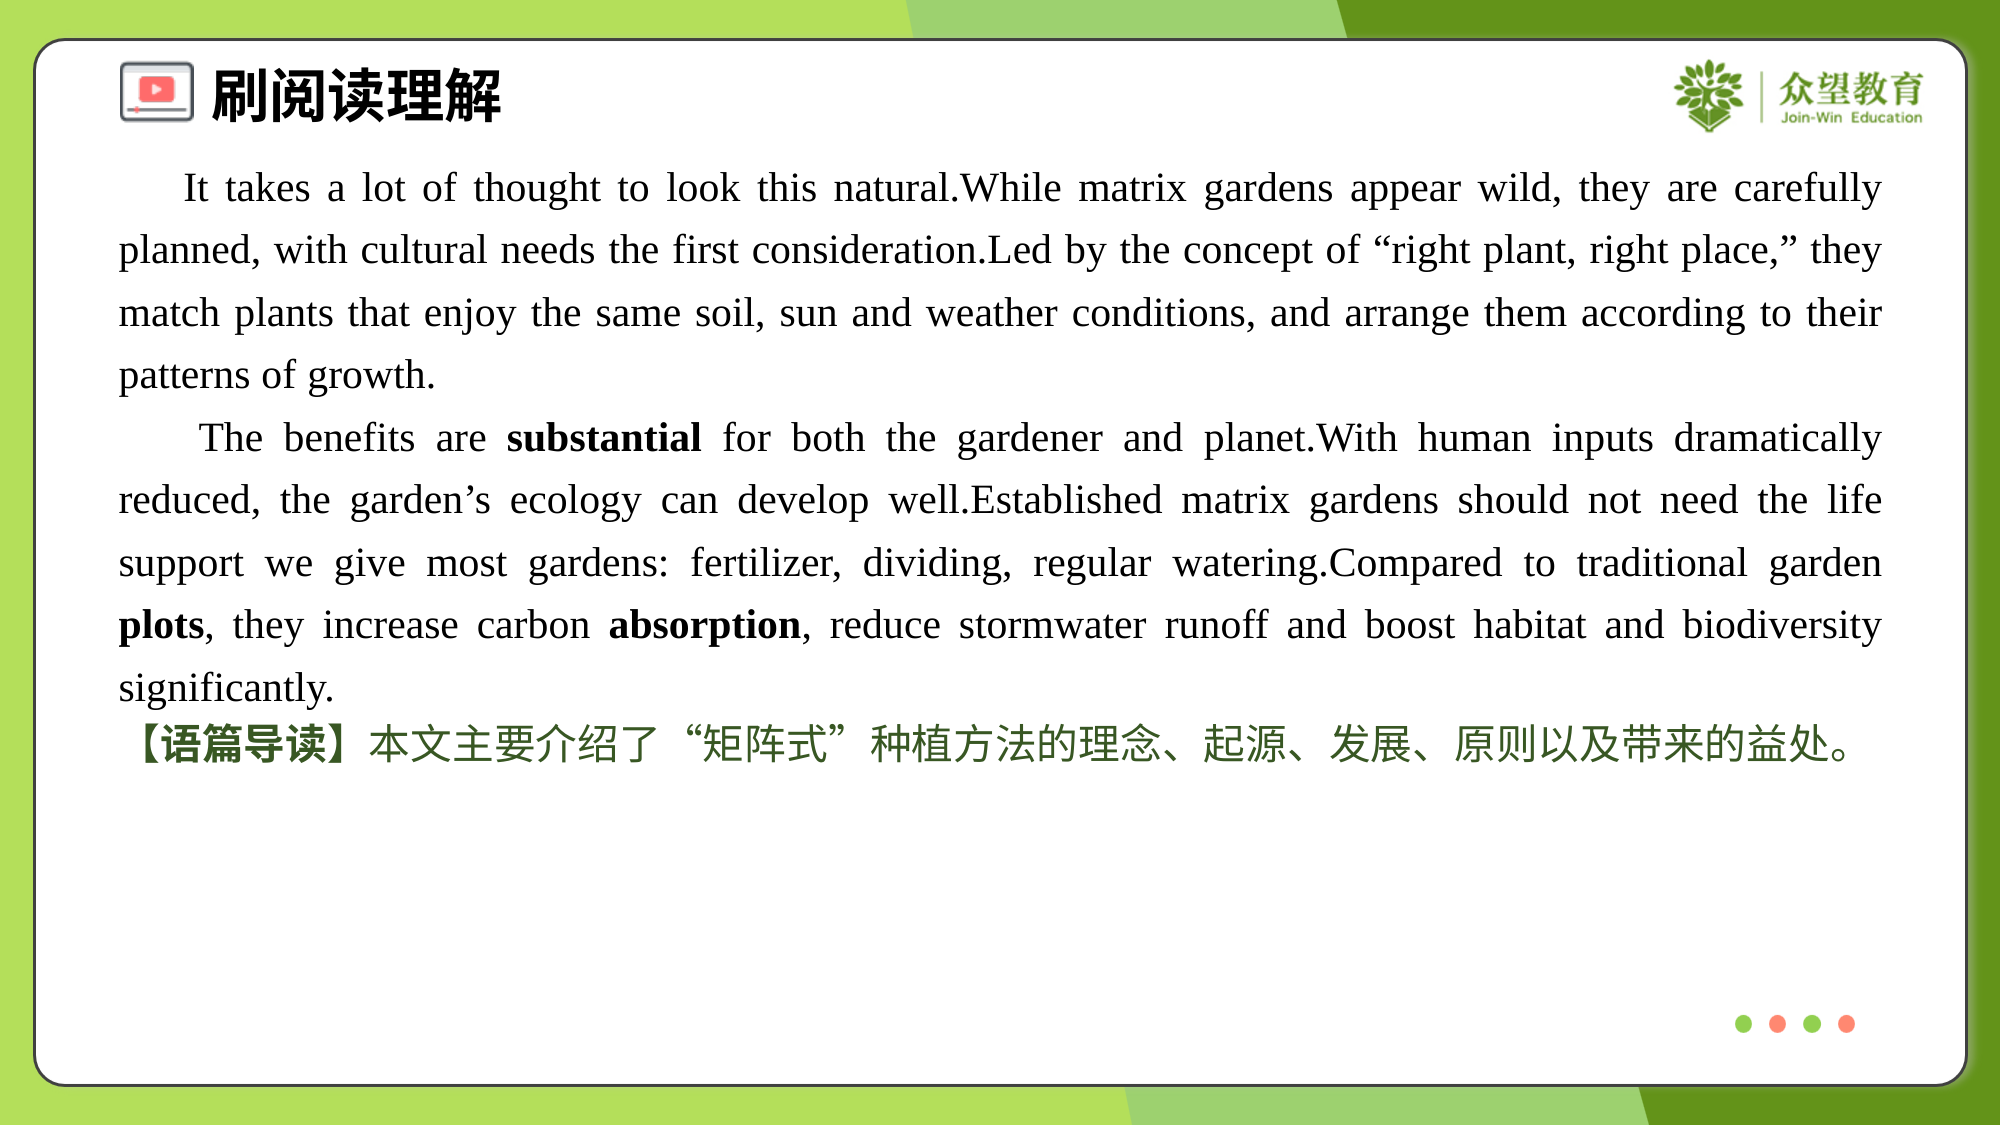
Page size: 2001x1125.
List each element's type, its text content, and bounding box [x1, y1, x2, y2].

picture [0, 0, 2000, 1125]
text_box It takes a lot of thought to look this natural.While matrix gardens appear wild, they are carefully planned, with cultural needs the first consideration.Led by the concept of “right plant, right place,” they match plants that enjoy the same soil, sun and weather conditions, and arrange them according to their patterns of growth. The benefits are substantial for both the gardener and planet.With human inputs dramatically reduced, the garden’s ecology can develop well.Established matrix gardens should not need the life support we give most gardens: fertilizer, dividing, regular watering.Compared to traditional garden plots, they increase carbon absorption, reduce stormwater runoff and boost habitat and biodiversity significantly.#5 [118, 146, 1883, 704]
text_box 【语篇导读】本文主要介绍了“矩阵式”种植方法的理念、起源、发展、原则以及带来的益处。 [118, 705, 1883, 764]
